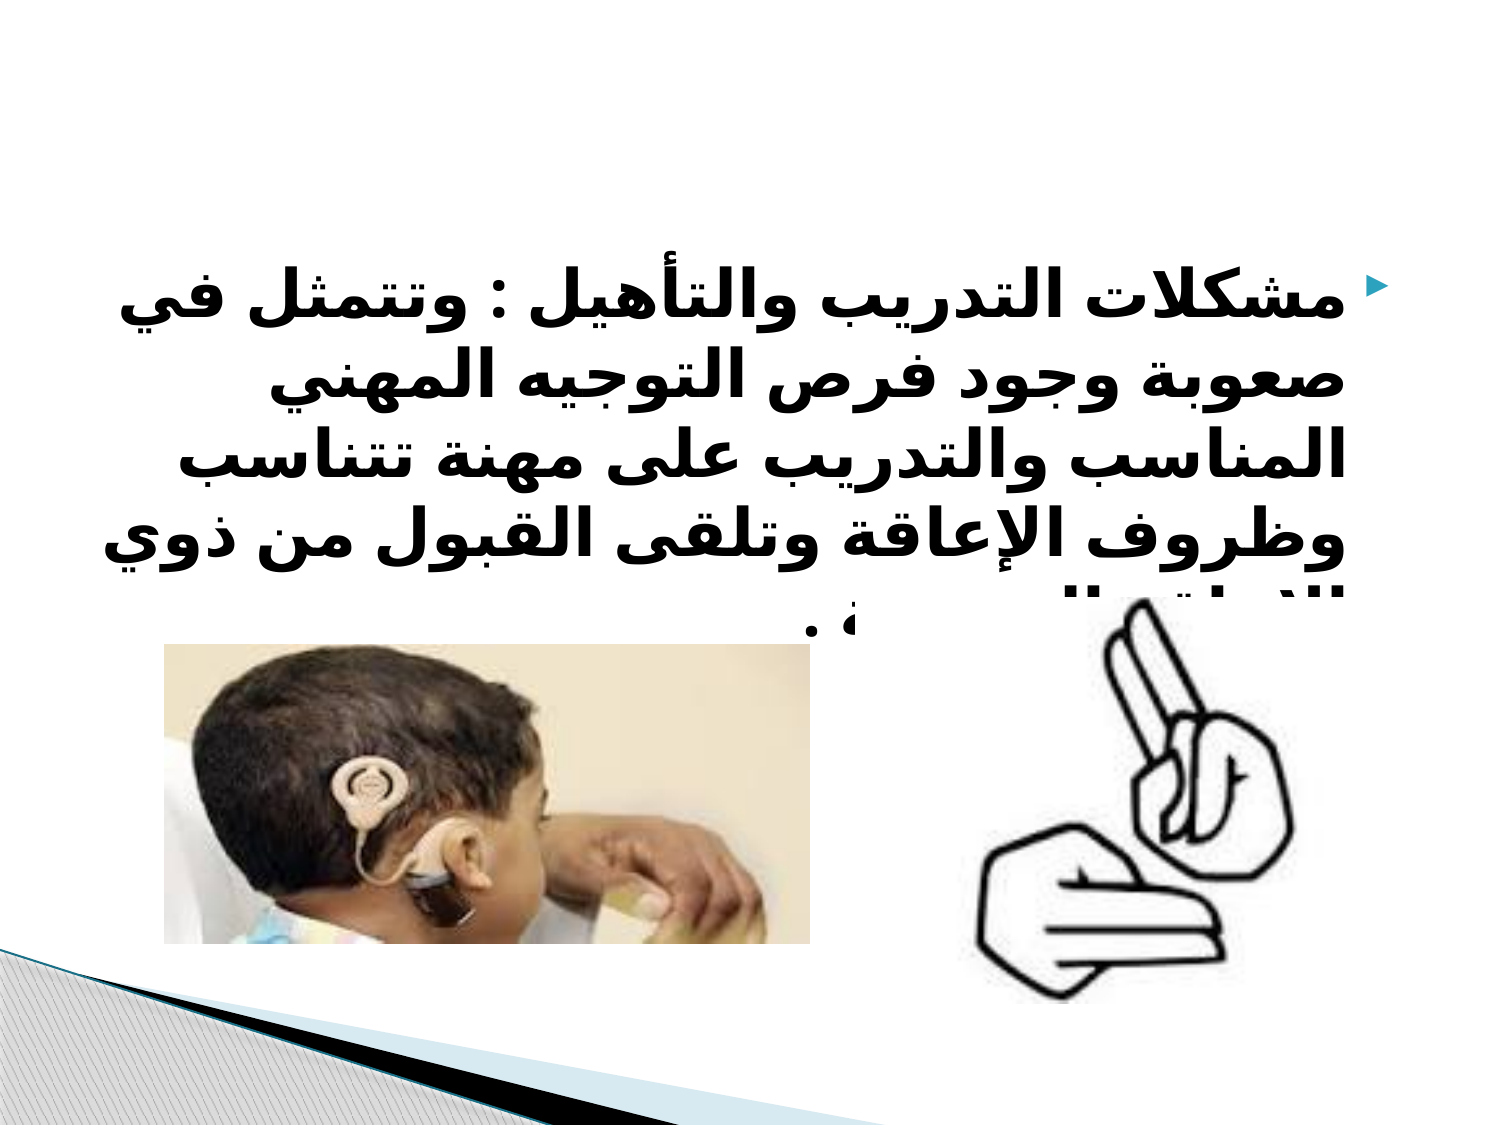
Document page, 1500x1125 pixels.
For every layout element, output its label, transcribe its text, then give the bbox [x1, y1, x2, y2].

picture [855, 597, 1396, 1005]
picture [163, 644, 810, 944]
list مشكلات التدريب والتأهيل : وتتمثل في صعوبة وجود فرص التوجيه المهني المناسب والتدريب على مهنة تتناسب وظروف الإعاقة وتلقى القبول من ذوي الإعاقة السمعية . [75, 243, 1425, 986]
